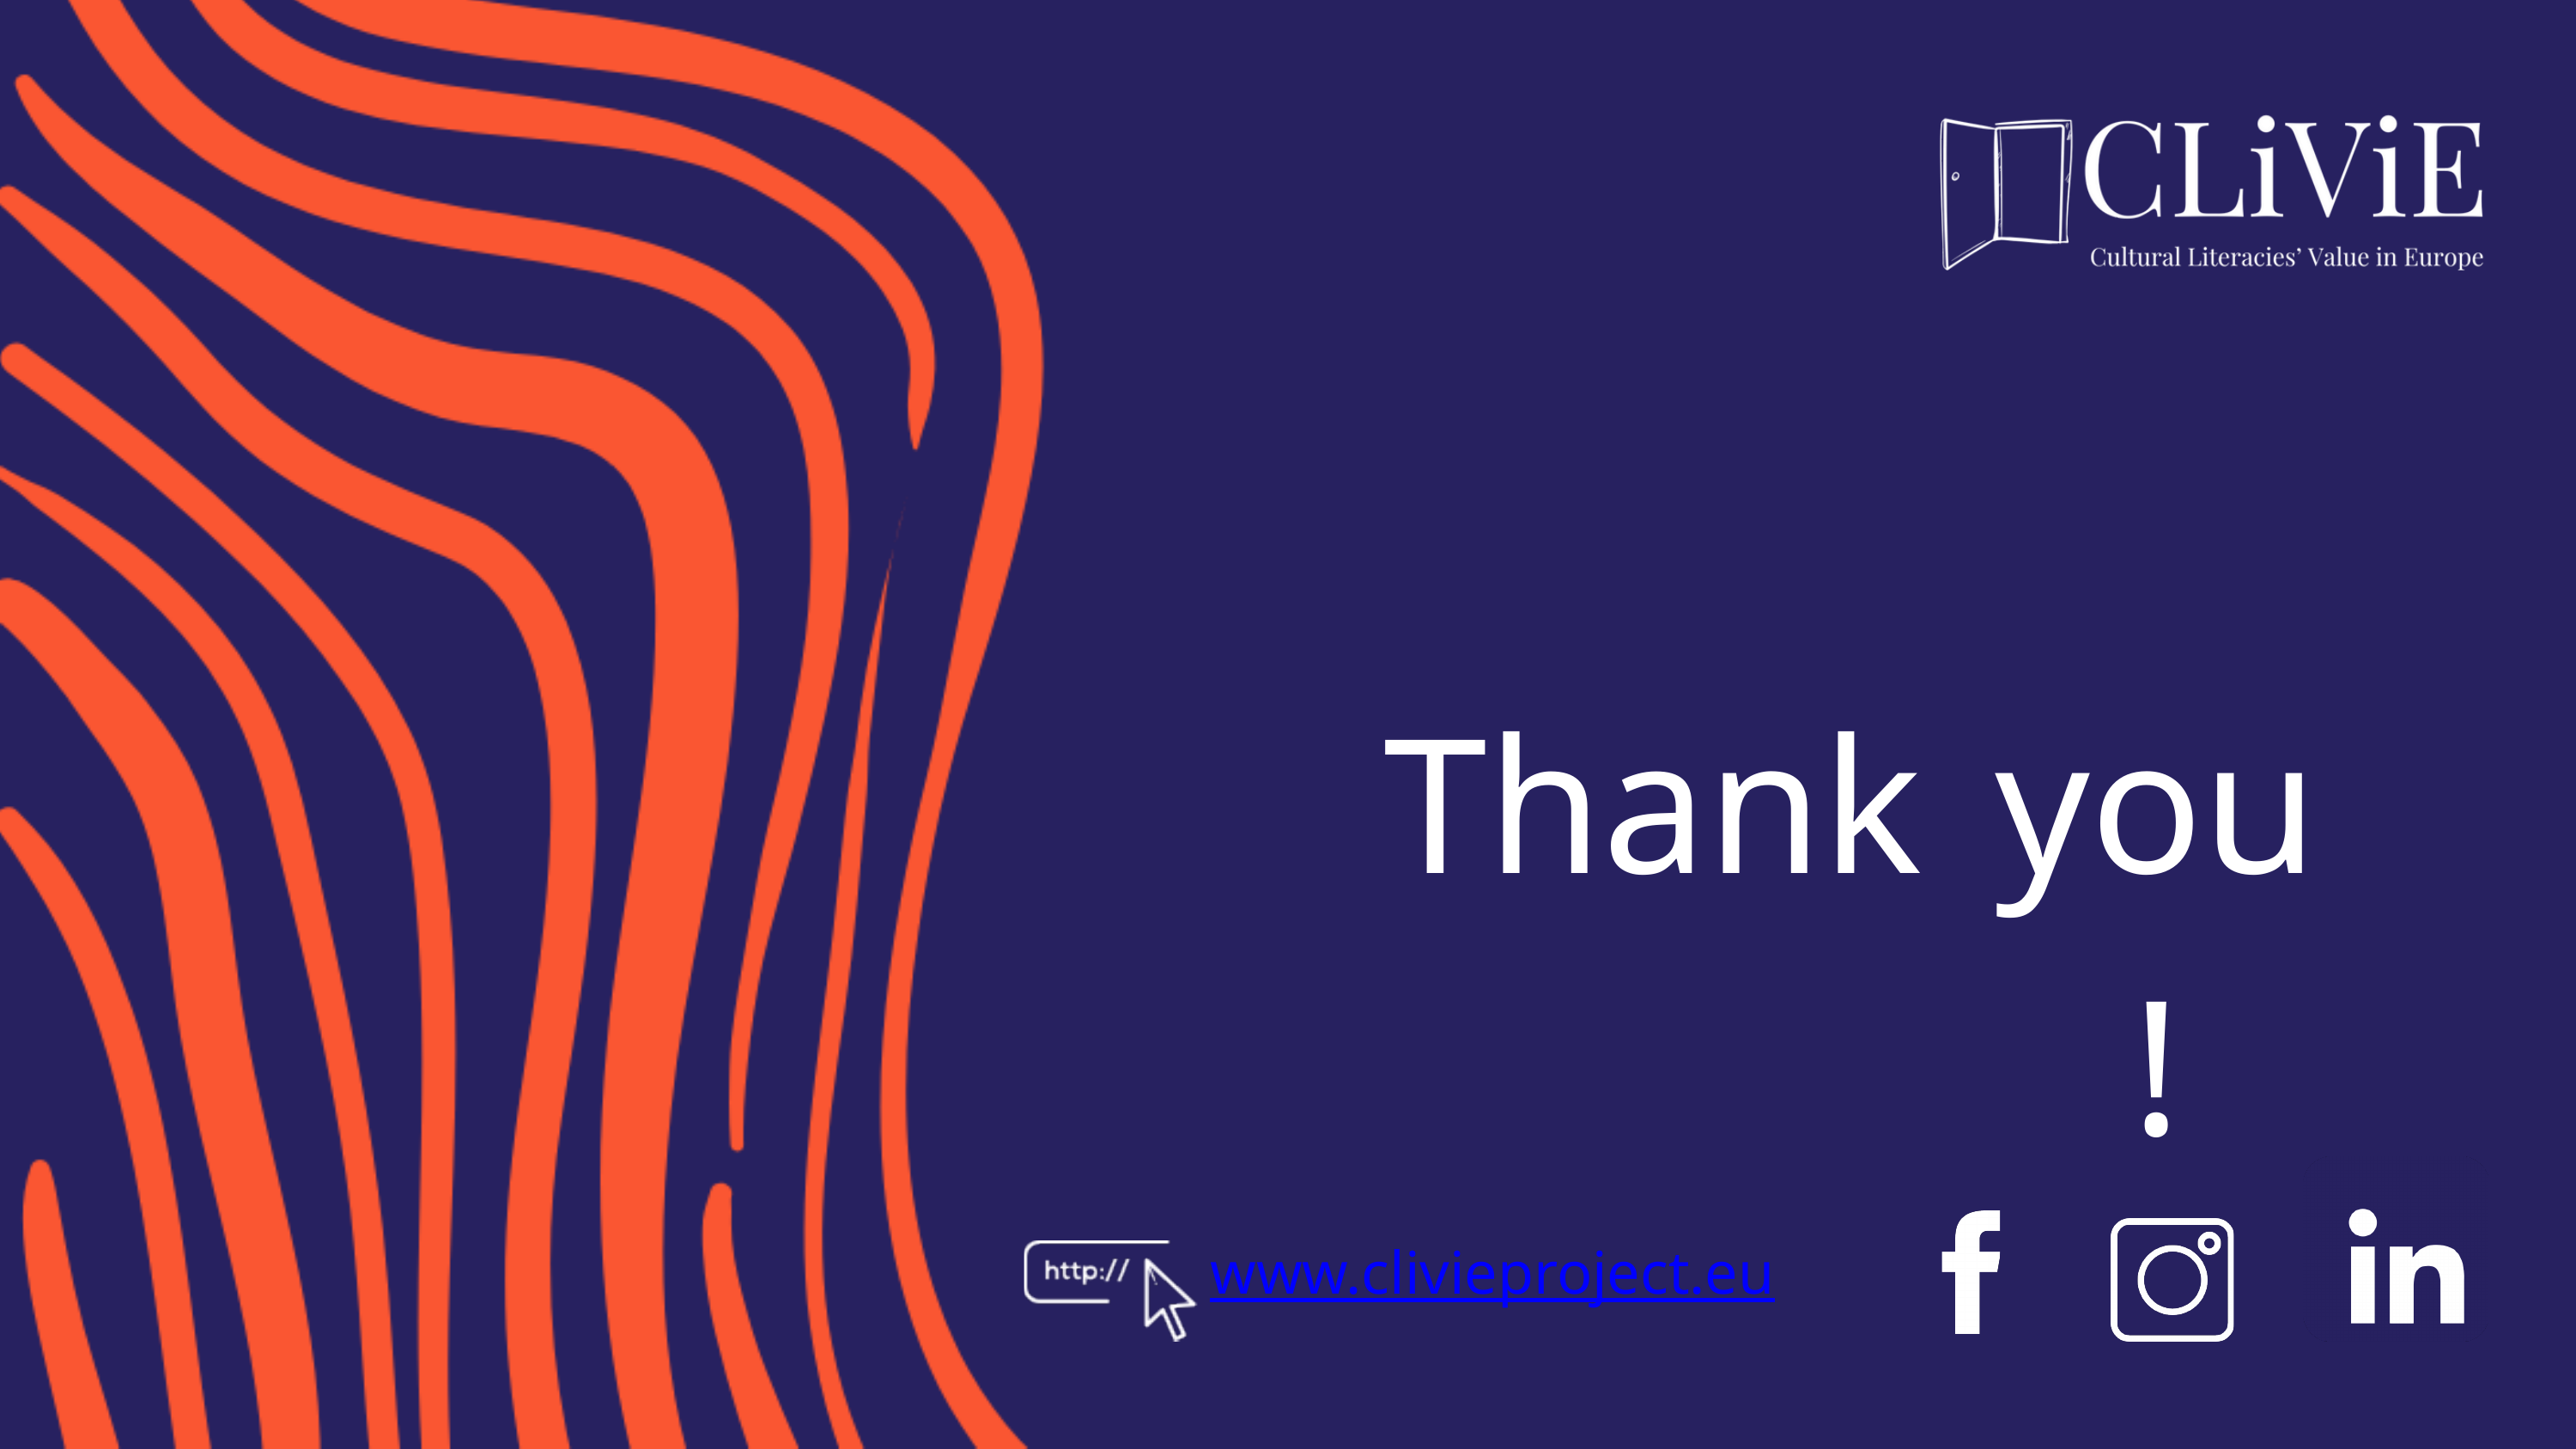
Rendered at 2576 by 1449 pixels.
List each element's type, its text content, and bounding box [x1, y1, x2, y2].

text_box Thank [1359, 650, 1947, 912]
text_box [2110, 1218, 2234, 1342]
text_box [2303, 1156, 2488, 1342]
text_box [1024, 1240, 1198, 1342]
text_box [0, 0, 2576, 1449]
text_box [1941, 1210, 2001, 1334]
text_box you! [1979, 650, 2334, 1173]
text_box [1911, 92, 2520, 290]
text_box www.clivieproject.eu [1151, 1233, 1776, 1315]
